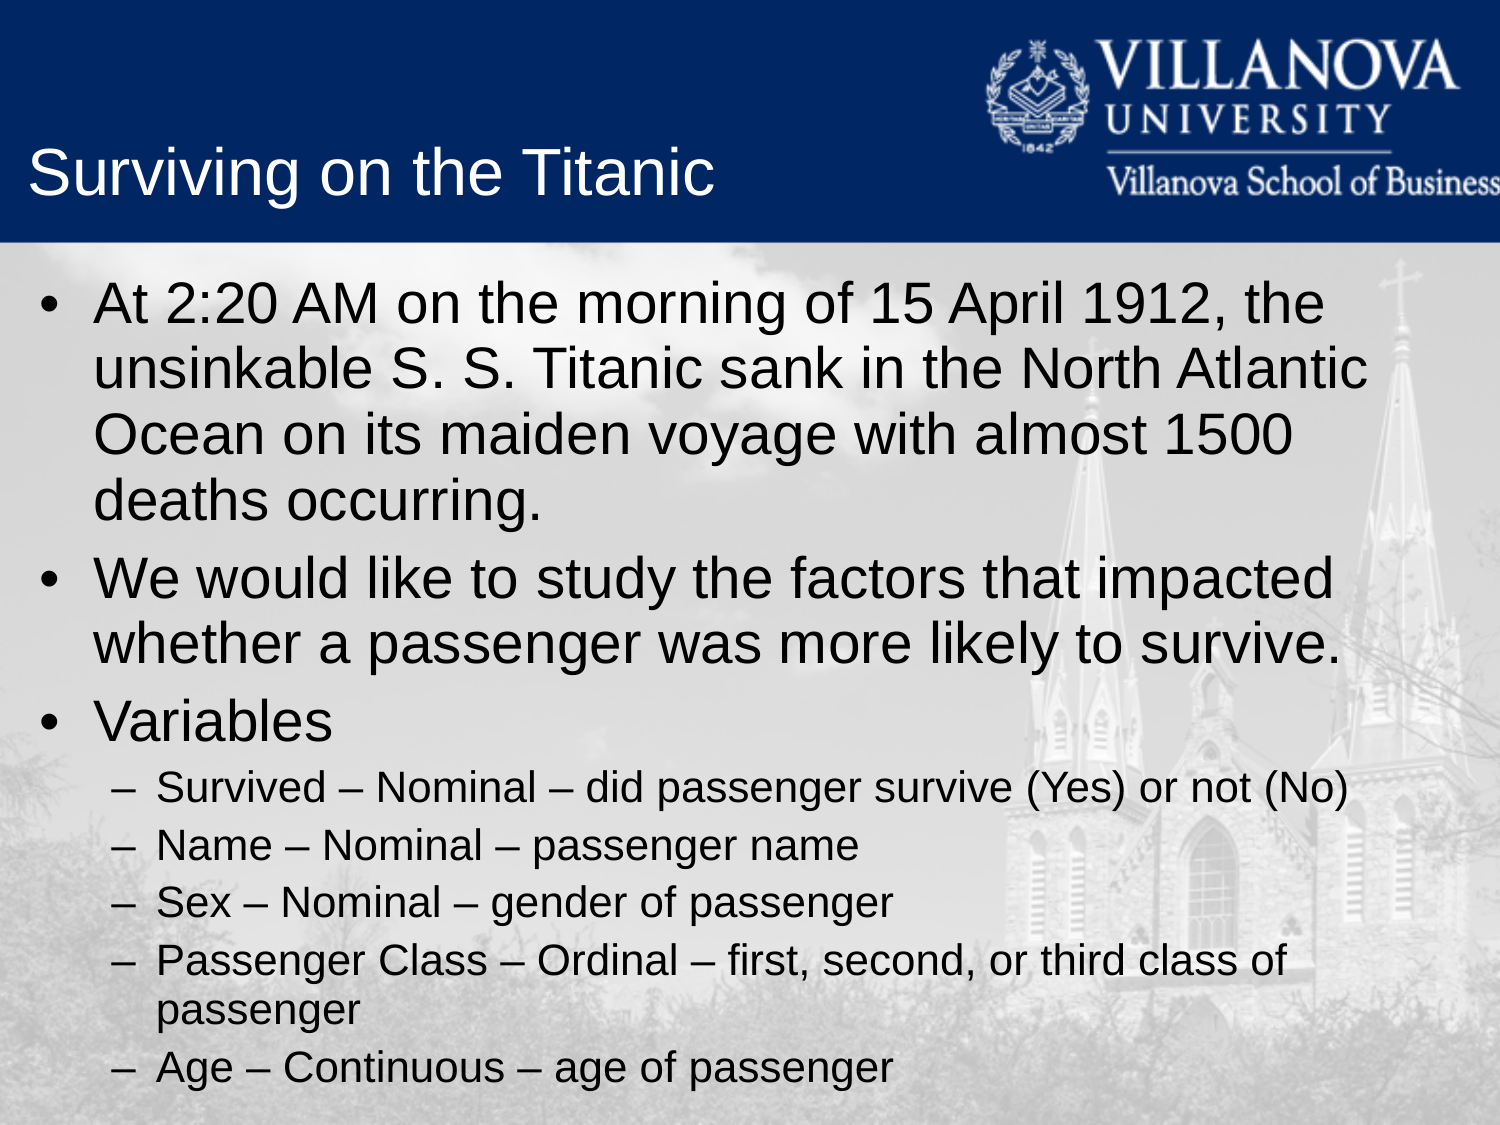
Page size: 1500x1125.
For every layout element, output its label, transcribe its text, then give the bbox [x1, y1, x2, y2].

title Surviving on the Titanic [12, 37, 1363, 225]
list At 2:20 AM on the morning of 15 April 1912, the unsinkable S. S. Titanic sank in the North Atlantic Ocean on its maiden voyage with almost 1500 deaths occurring. We would like to study the factors that impacted whether a passenger was more likely to survive. Variables Survived – Nominal – did passenger survive (Yes) or not (No) Name – Nominal – passenger name Sex – Nominal – gender of passenger Passenger Class – Ordinal – first, second, or third class of passenger Age – Continuous – age of passenger [24, 262, 1475, 1113]
picture [0, 0, 1500, 1125]
